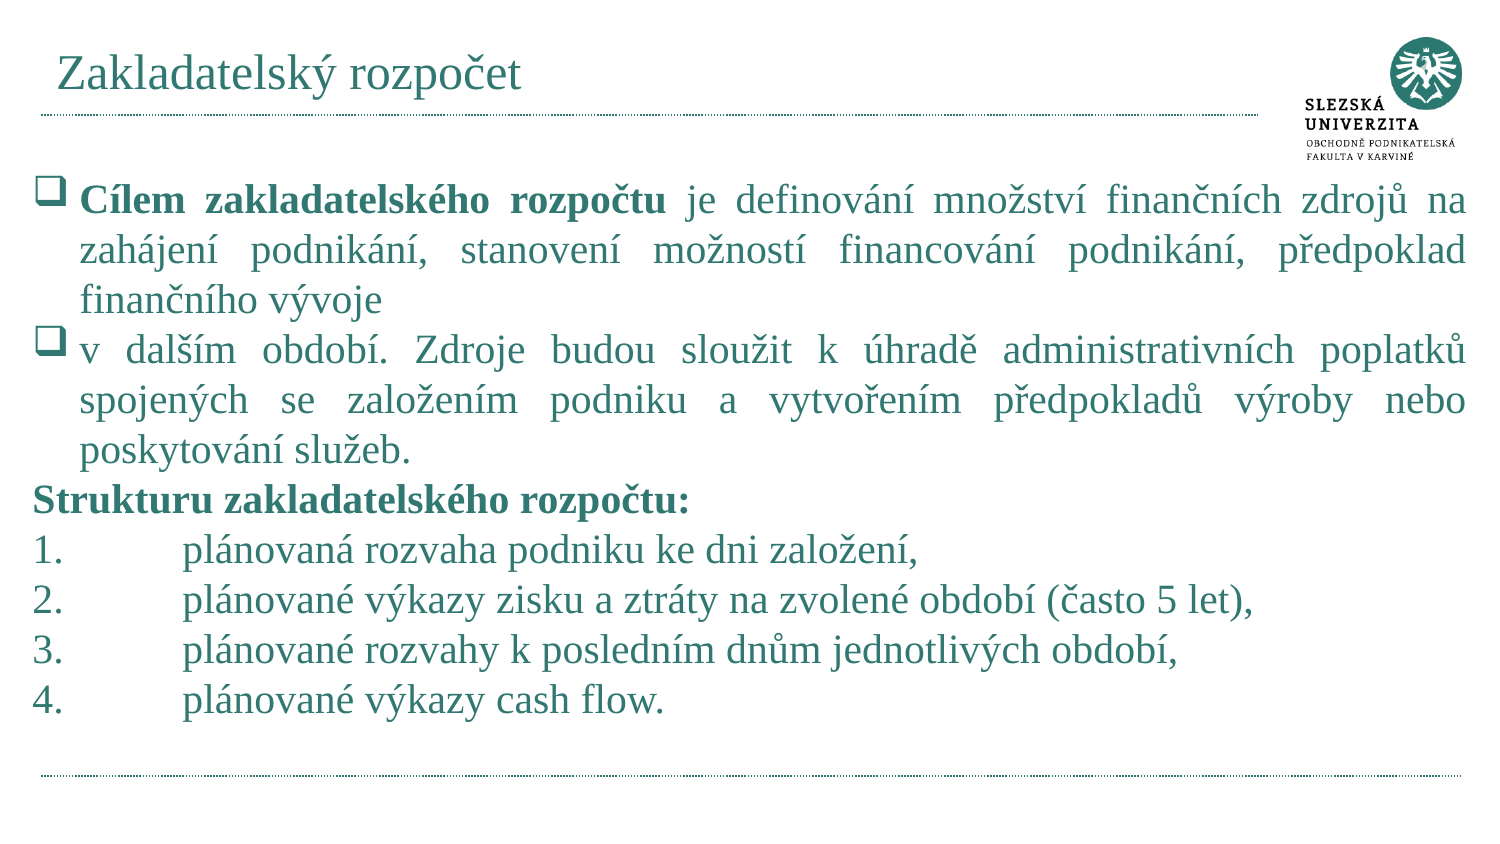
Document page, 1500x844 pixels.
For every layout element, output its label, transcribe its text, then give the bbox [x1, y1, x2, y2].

title Zakladatelský rozpočet [41, 32, 786, 116]
text_box Cílem zakladatelského rozpočtu je definování množství finančních zdrojů na zahájení podnikání, stanovení možností financování podnikání, předpoklad finančního vývoje v dalším období. Zdroje budou sloužit k úhradě administrativních poplatků spojených se založením podniku a vytvořením předpokladů výroby nebo poskytování služeb. Strukturu zakladatelského rozpočtu: 1. plánovaná rozvaha podniku ke dni založení, 2. plánované výkazy zisku a ztráty na zvolené období (často 5 let), 3. plánované rozvahy k posledním dnům jednotlivých období, 4. plánované výkazy cash flow. [17, 164, 1483, 780]
picture [1305, 37, 1462, 160]
